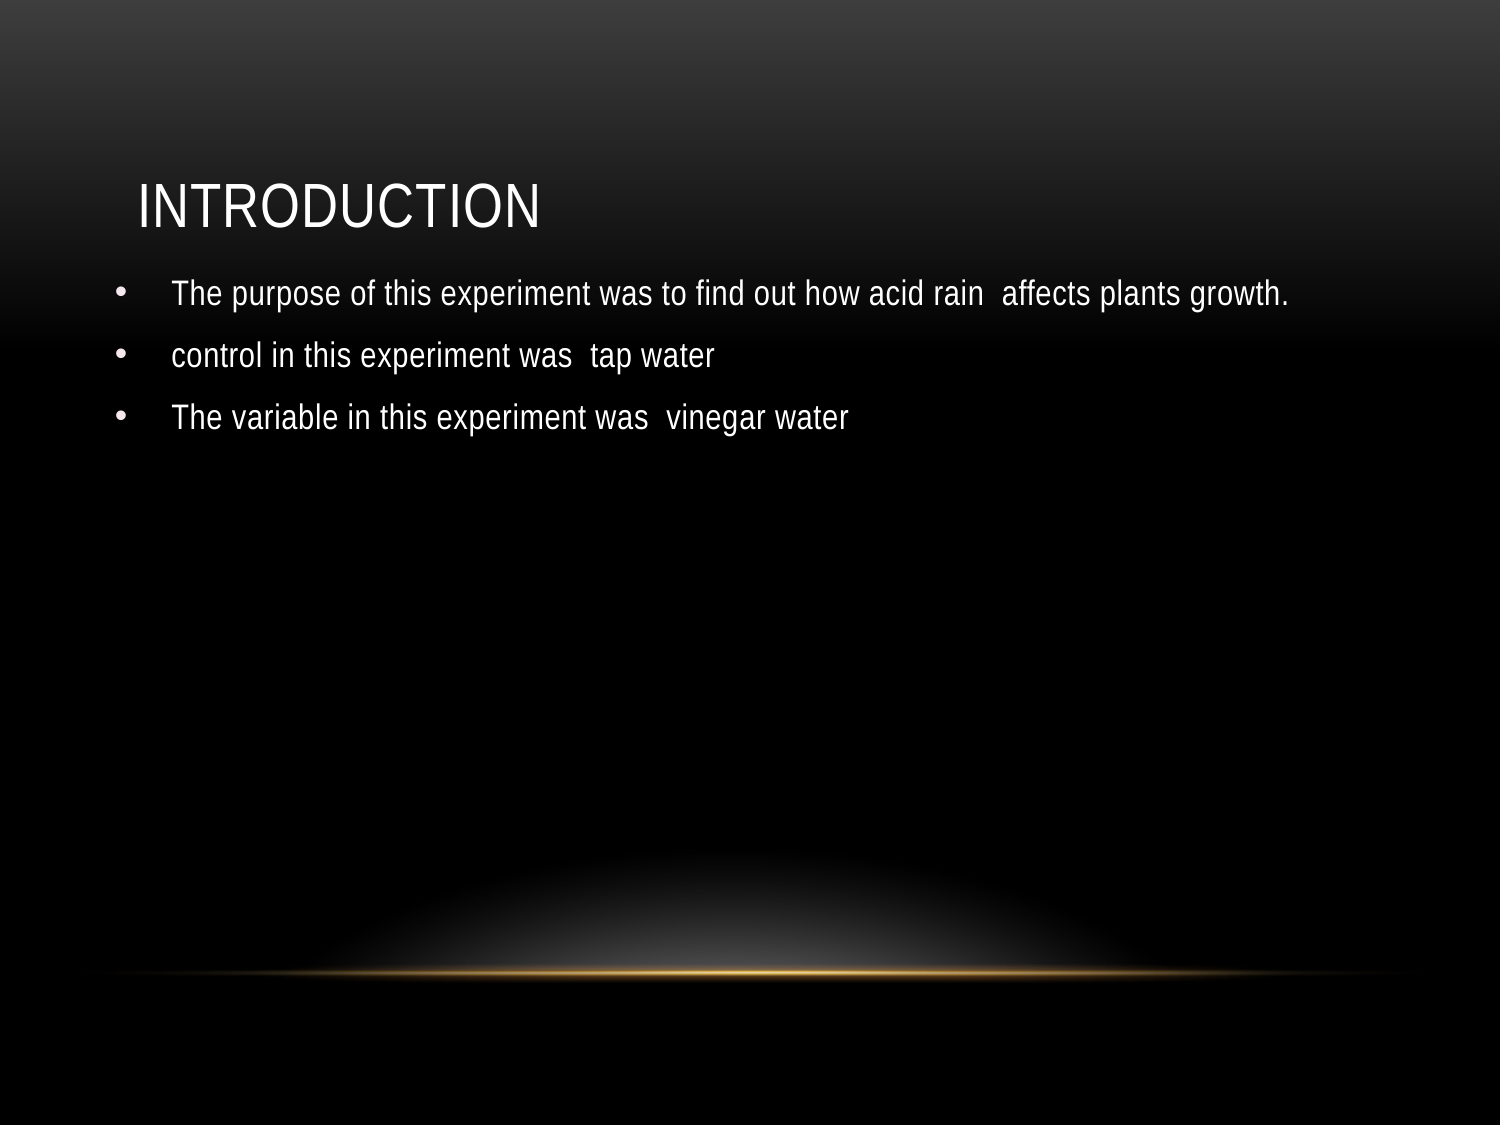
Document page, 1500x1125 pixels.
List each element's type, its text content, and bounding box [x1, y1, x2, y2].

list The purpose of this experiment was to find out how acid rain affects plants growth. control in this experiment was tap water The variable in this experiment was vinegar water [99, 262, 1400, 938]
picture [0, 0, 1500, 1125]
title Introduction [122, 29, 1473, 248]
